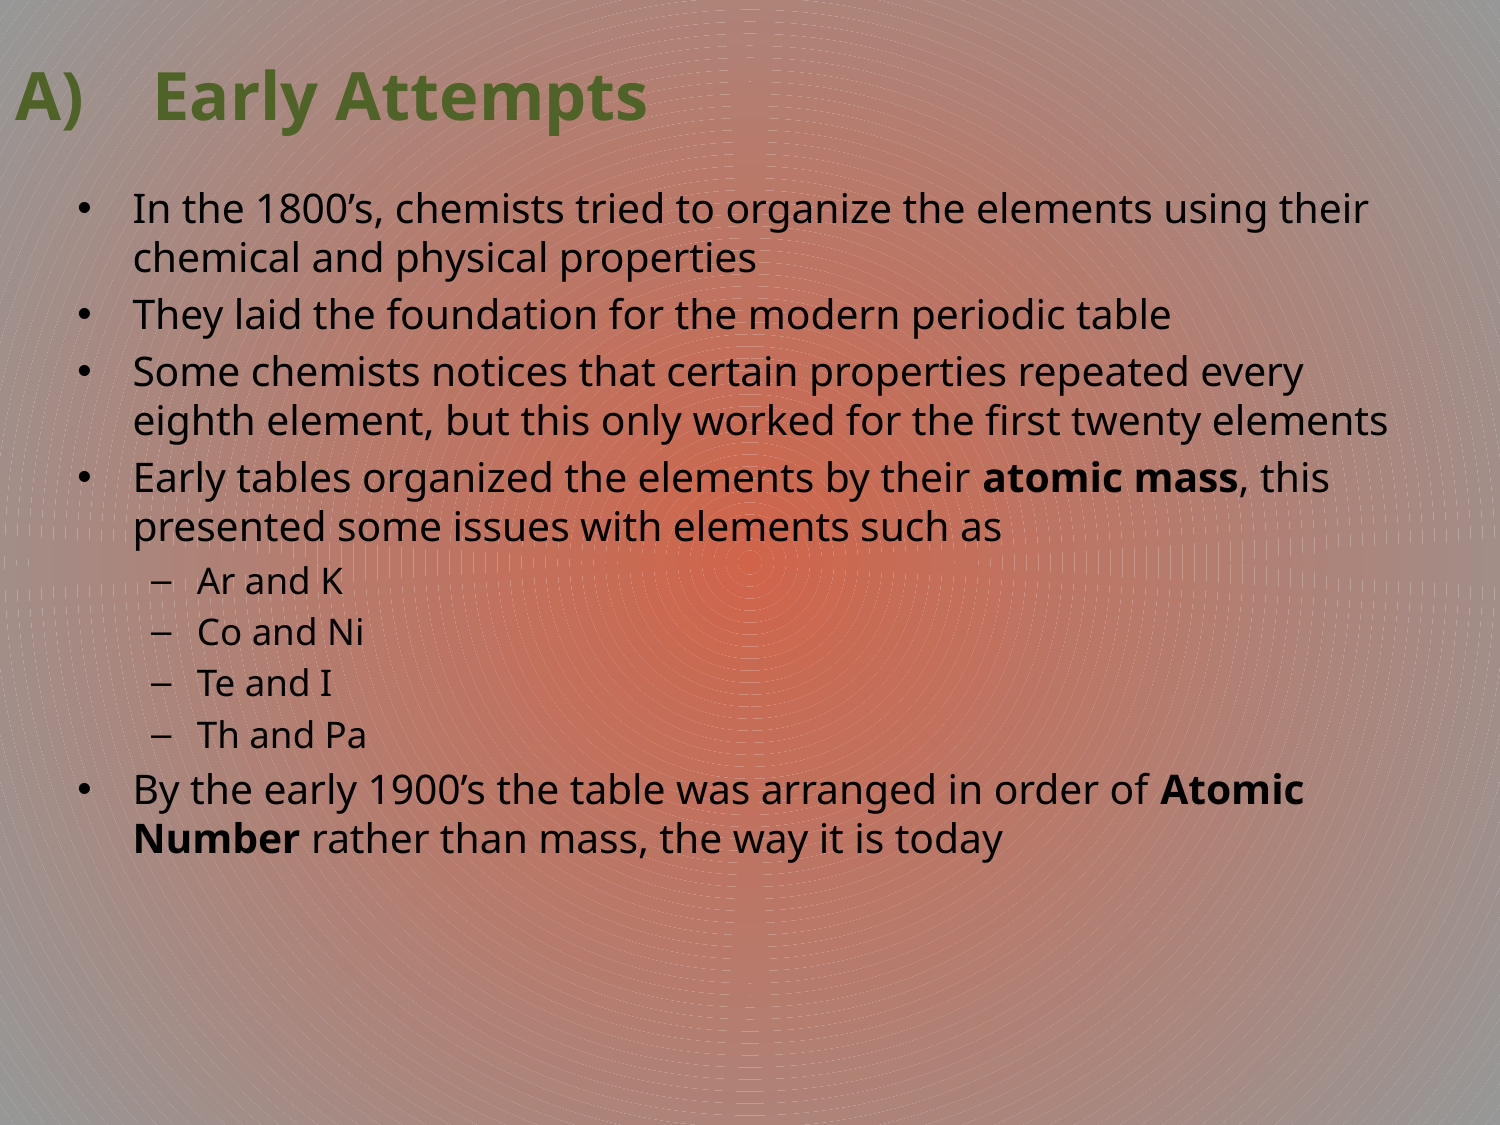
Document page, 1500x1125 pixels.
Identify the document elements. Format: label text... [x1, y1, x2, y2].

title Early Attempts [0, 0, 1350, 188]
list In the 1800’s, chemists tried to organize the elements using their chemical and physical properties They laid the foundation for the modern periodic table Some chemists notices that certain properties repeated every eighth element, but this only worked for the first twenty elements Early tables organized the elements by their atomic mass, this presented some issues with elements such as Ar and K Co and Ni Te and I Th and Pa By the early 1900’s the table was arranged in order of Atomic Number rather than mass, the way it is today [62, 174, 1413, 918]
